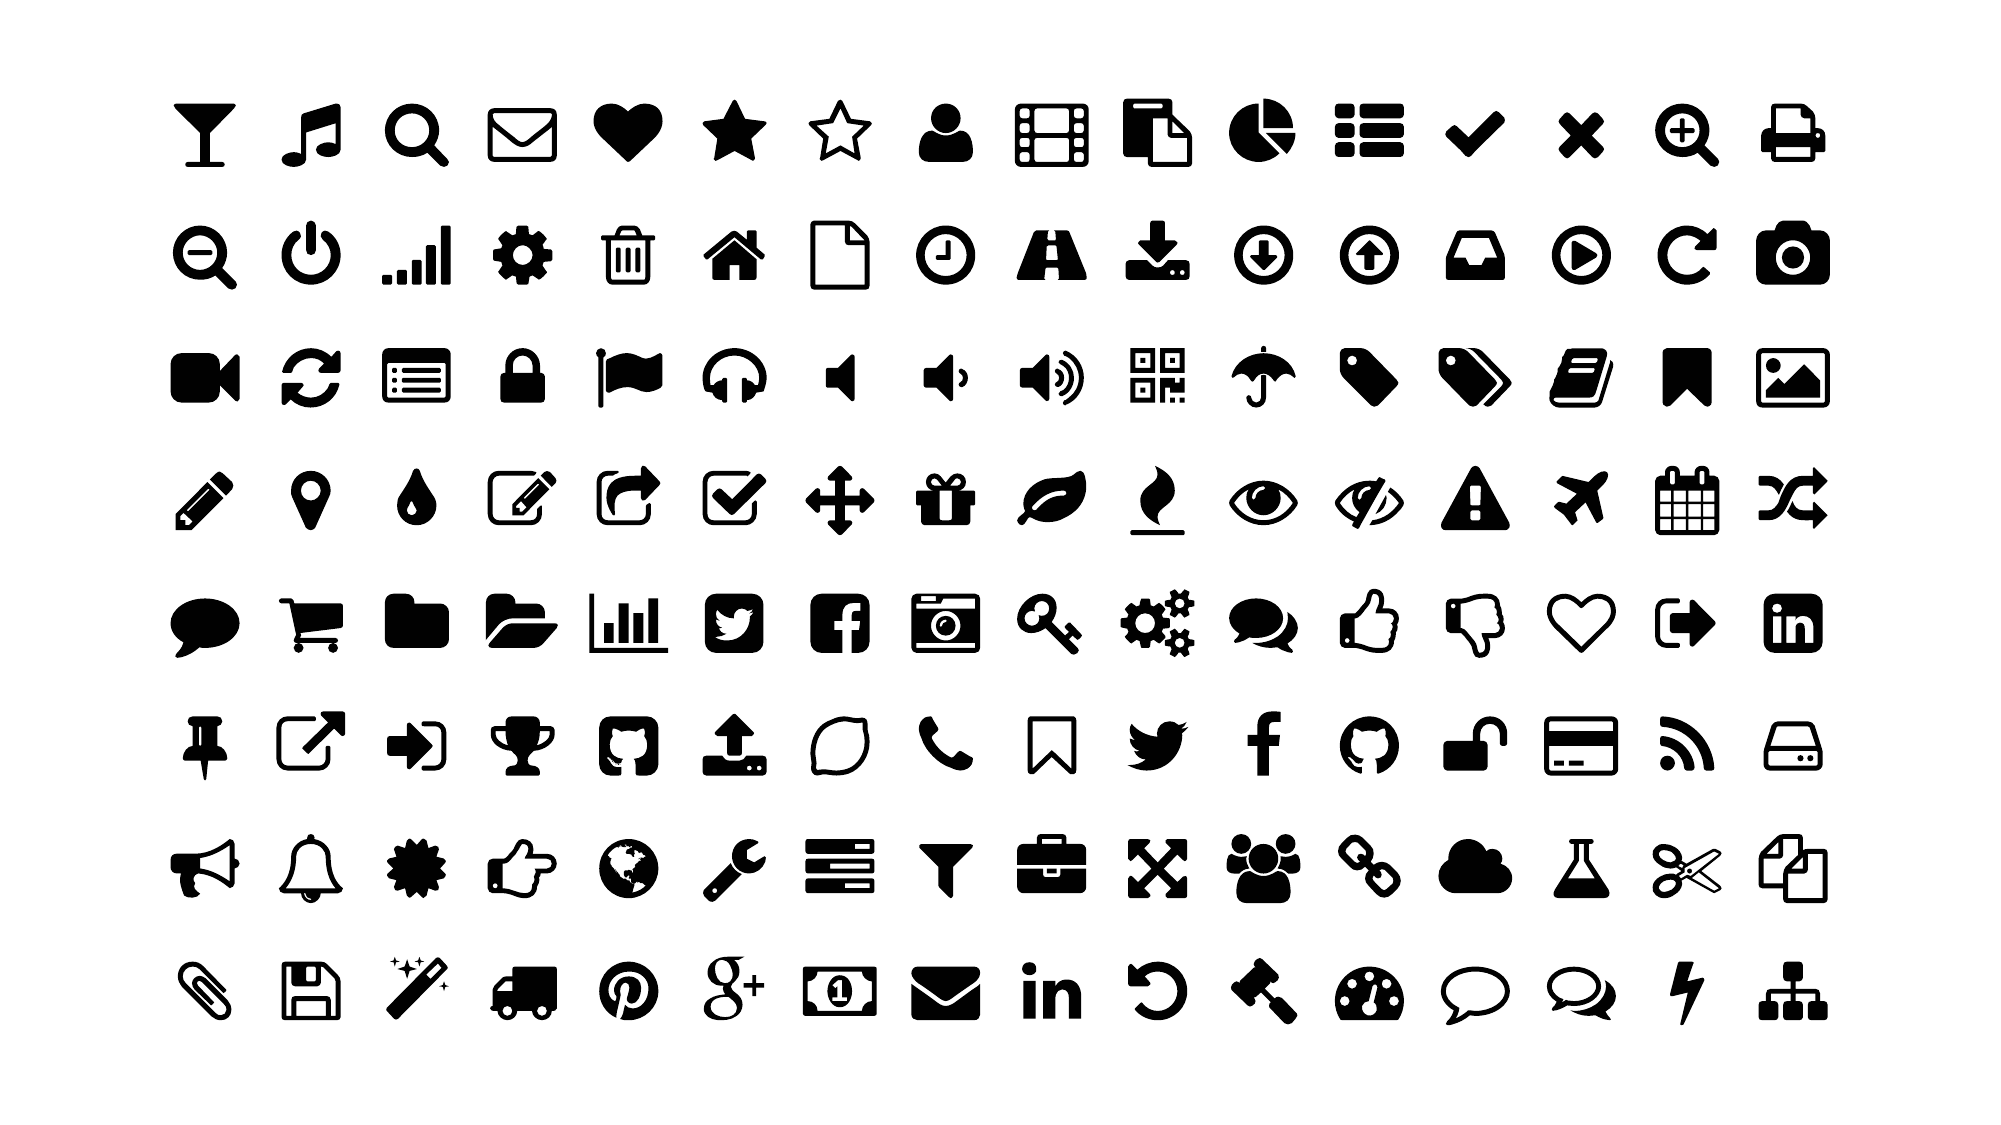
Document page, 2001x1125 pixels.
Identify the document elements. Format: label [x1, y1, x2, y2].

text_box [593, 103, 663, 162]
text_box [1130, 530, 1185, 536]
text_box [1761, 103, 1826, 162]
text_box [805, 465, 875, 536]
text_box [384, 593, 449, 648]
text_box [805, 839, 875, 854]
text_box [810, 220, 870, 290]
text_box [1445, 230, 1505, 280]
text_box [281, 230, 341, 285]
text_box [1359, 103, 1404, 119]
text_box [1763, 593, 1823, 653]
text_box [175, 482, 224, 531]
text_box [1229, 480, 1298, 526]
text_box [291, 470, 331, 531]
text_box [1445, 110, 1505, 158]
text_box [488, 623, 558, 648]
text_box [1125, 260, 1190, 280]
text_box [1756, 348, 1830, 408]
text_box [1339, 716, 1399, 774]
text_box [1655, 598, 1680, 648]
text_box [1758, 961, 1828, 1021]
text_box [1016, 230, 1087, 280]
text_box [702, 348, 767, 403]
text_box [1662, 348, 1712, 407]
text_box [1017, 868, 1087, 894]
text_box [704, 593, 764, 653]
text_box [802, 966, 877, 1016]
text_box [606, 465, 661, 516]
text_box [1359, 123, 1404, 138]
text_box [276, 716, 331, 771]
text_box [1339, 348, 1399, 407]
text_box [1128, 961, 1188, 1021]
text_box [1140, 465, 1175, 526]
text_box [703, 230, 765, 280]
text_box [810, 593, 870, 653]
text_box [1669, 599, 1716, 647]
text_box [916, 473, 976, 526]
text_box [825, 354, 855, 402]
text_box [805, 858, 875, 874]
text_box [1655, 103, 1720, 167]
text_box [278, 598, 343, 653]
text_box [1670, 961, 1705, 1026]
text_box [1652, 844, 1722, 899]
text_box [712, 473, 767, 516]
text_box [1544, 716, 1619, 776]
text_box [1786, 501, 1828, 529]
text_box [1062, 350, 1084, 406]
text_box [396, 269, 407, 285]
text_box [810, 716, 870, 776]
text_box [1438, 839, 1513, 894]
text_box [414, 956, 425, 967]
text_box [1443, 716, 1508, 771]
text_box [1160, 348, 1185, 373]
text_box [702, 99, 767, 161]
text_box [411, 259, 422, 285]
text_box [540, 471, 557, 487]
text_box [1123, 98, 1193, 167]
text_box [703, 956, 745, 1021]
text_box [714, 713, 755, 756]
text_box [281, 382, 340, 408]
text_box [916, 225, 976, 285]
text_box [1553, 839, 1610, 899]
text_box [1120, 589, 1195, 658]
text_box [599, 716, 659, 776]
text_box [1440, 966, 1510, 1026]
text_box [282, 348, 341, 373]
text_box [1551, 225, 1611, 285]
text_box [512, 478, 550, 516]
text_box [1334, 477, 1386, 529]
text_box [958, 368, 968, 388]
text_box [1017, 593, 1082, 655]
text_box [1660, 716, 1715, 771]
text_box [1229, 598, 1284, 643]
text_box [1128, 839, 1188, 899]
text_box [1023, 980, 1036, 1019]
text_box [281, 961, 341, 1021]
text_box [1263, 98, 1294, 129]
text_box [1226, 834, 1301, 904]
text_box [605, 353, 663, 393]
text_box [1339, 588, 1399, 653]
text_box [440, 225, 451, 285]
text_box [1138, 220, 1178, 263]
text_box [421, 721, 447, 771]
text_box [1334, 123, 1355, 138]
text_box [1130, 377, 1156, 403]
text_box [500, 348, 545, 403]
text_box [1657, 225, 1717, 285]
text_box [1127, 721, 1189, 771]
text_box [1445, 593, 1505, 658]
text_box [177, 961, 232, 1021]
text_box [387, 722, 433, 770]
text_box [911, 593, 981, 653]
text_box [1160, 377, 1185, 403]
text_box [808, 99, 872, 161]
text_box [1655, 465, 1720, 536]
text_box [1546, 966, 1602, 1011]
text_box [702, 755, 767, 776]
text_box [487, 108, 557, 162]
text_box [1763, 721, 1823, 771]
text_box [1546, 593, 1616, 653]
text_box [1758, 834, 1828, 904]
text_box [1369, 487, 1404, 526]
text_box [172, 225, 237, 290]
text_box [1019, 354, 1050, 402]
text_box [601, 225, 656, 285]
text_box [1017, 834, 1087, 865]
text_box [170, 838, 240, 898]
text_box [1229, 103, 1280, 162]
text_box [703, 839, 766, 902]
text_box [387, 838, 446, 899]
text_box [1247, 711, 1281, 776]
text_box [702, 470, 757, 526]
text_box [487, 839, 557, 899]
text_box [923, 354, 954, 402]
text_box [302, 711, 346, 754]
text_box [493, 225, 553, 285]
text_box [596, 348, 606, 408]
text_box [589, 593, 669, 653]
text_box [1252, 611, 1298, 653]
text_box [918, 103, 973, 162]
text_box [1558, 112, 1605, 159]
text_box [1054, 368, 1065, 387]
text_box [1359, 142, 1404, 157]
text_box [1017, 470, 1087, 526]
text_box [1230, 957, 1298, 1025]
text_box [389, 956, 400, 967]
text_box [919, 844, 973, 899]
text_box [743, 975, 765, 997]
text_box [382, 274, 393, 285]
text_box [382, 348, 451, 403]
text_box [1339, 225, 1399, 285]
text_box [490, 966, 557, 1021]
text_box [209, 471, 234, 496]
text_box [1334, 103, 1355, 119]
text_box [1014, 103, 1089, 167]
text_box [1756, 220, 1830, 285]
text_box [1549, 348, 1614, 408]
text_box [1438, 348, 1512, 407]
text_box [1234, 225, 1294, 285]
text_box [599, 839, 659, 899]
text_box [1265, 132, 1296, 154]
text_box [918, 716, 973, 771]
text_box [1058, 359, 1074, 397]
text_box [173, 103, 236, 167]
text_box [1758, 467, 1828, 521]
text_box [397, 468, 437, 526]
text_box [596, 470, 651, 526]
text_box [425, 245, 436, 285]
text_box [439, 981, 449, 992]
text_box [911, 966, 981, 1002]
text_box [1027, 716, 1077, 775]
text_box [1338, 834, 1401, 898]
text_box [386, 957, 448, 1020]
text_box [485, 593, 545, 641]
text_box [1231, 353, 1296, 408]
text_box [487, 470, 542, 526]
text_box [306, 220, 316, 256]
text_box [805, 878, 875, 894]
text_box [1334, 142, 1355, 157]
text_box [1554, 471, 1609, 526]
text_box [490, 716, 555, 776]
text_box [1334, 966, 1404, 1021]
text_box [1043, 979, 1082, 1019]
text_box [384, 103, 449, 167]
text_box [278, 834, 343, 904]
text_box [1570, 980, 1616, 1021]
text_box [170, 598, 240, 658]
text_box [1130, 348, 1156, 373]
text_box [1441, 465, 1510, 531]
text_box [1022, 962, 1037, 976]
text_box [170, 353, 240, 403]
text_box [1261, 345, 1267, 352]
text_box [911, 983, 981, 1021]
text_box [182, 716, 228, 781]
text_box [281, 103, 341, 167]
text_box [599, 961, 659, 1021]
